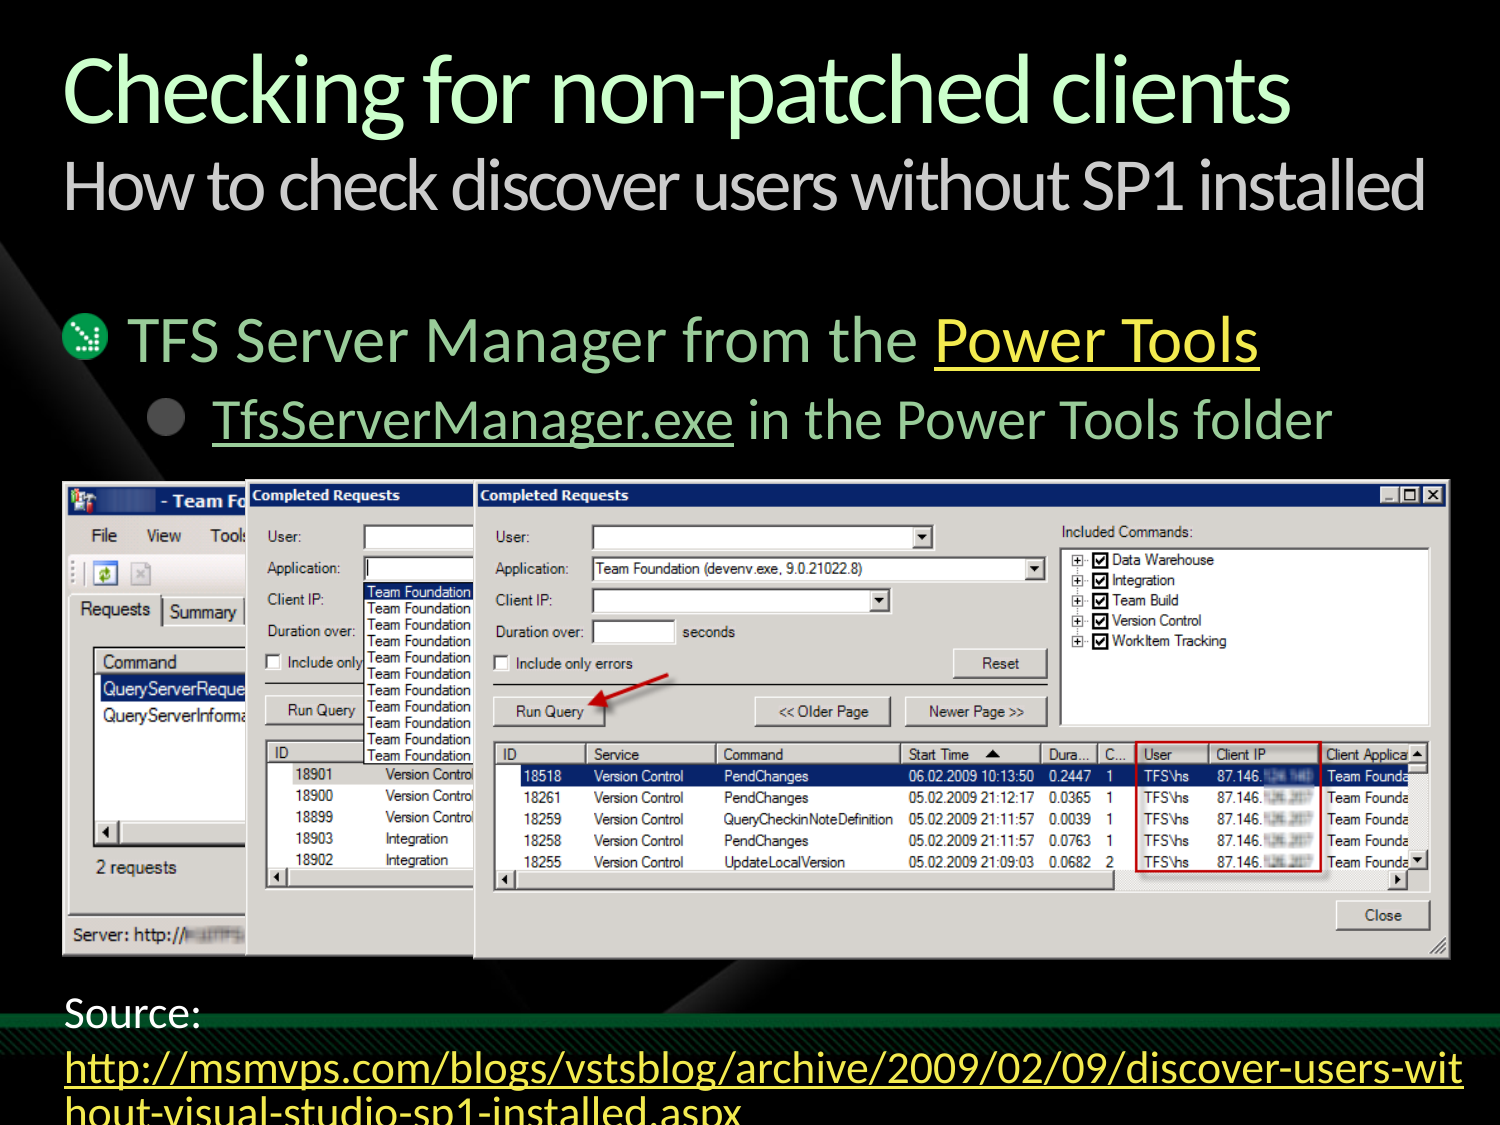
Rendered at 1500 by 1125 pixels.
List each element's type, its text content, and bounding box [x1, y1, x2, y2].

picture [0, 0, 1500, 1125]
title Checking for non-patched clients How to check discover users without SP1 installed [62, 37, 1438, 229]
text_box Source: http://msmvps.com/blogs/vstsblog/archive/2009/02/09/discover-users-without-visual-studio-sp1-installed.aspx [49, 975, 1500, 1125]
list TFS Server Manager from the Power Tools TfsServerManager.exe in the Power Tools folder [62, 231, 1438, 481]
list TFS Server Manager from the Power Tools TfsServerManager.exe in the Power Tools folder [62, 969, 1438, 975]
